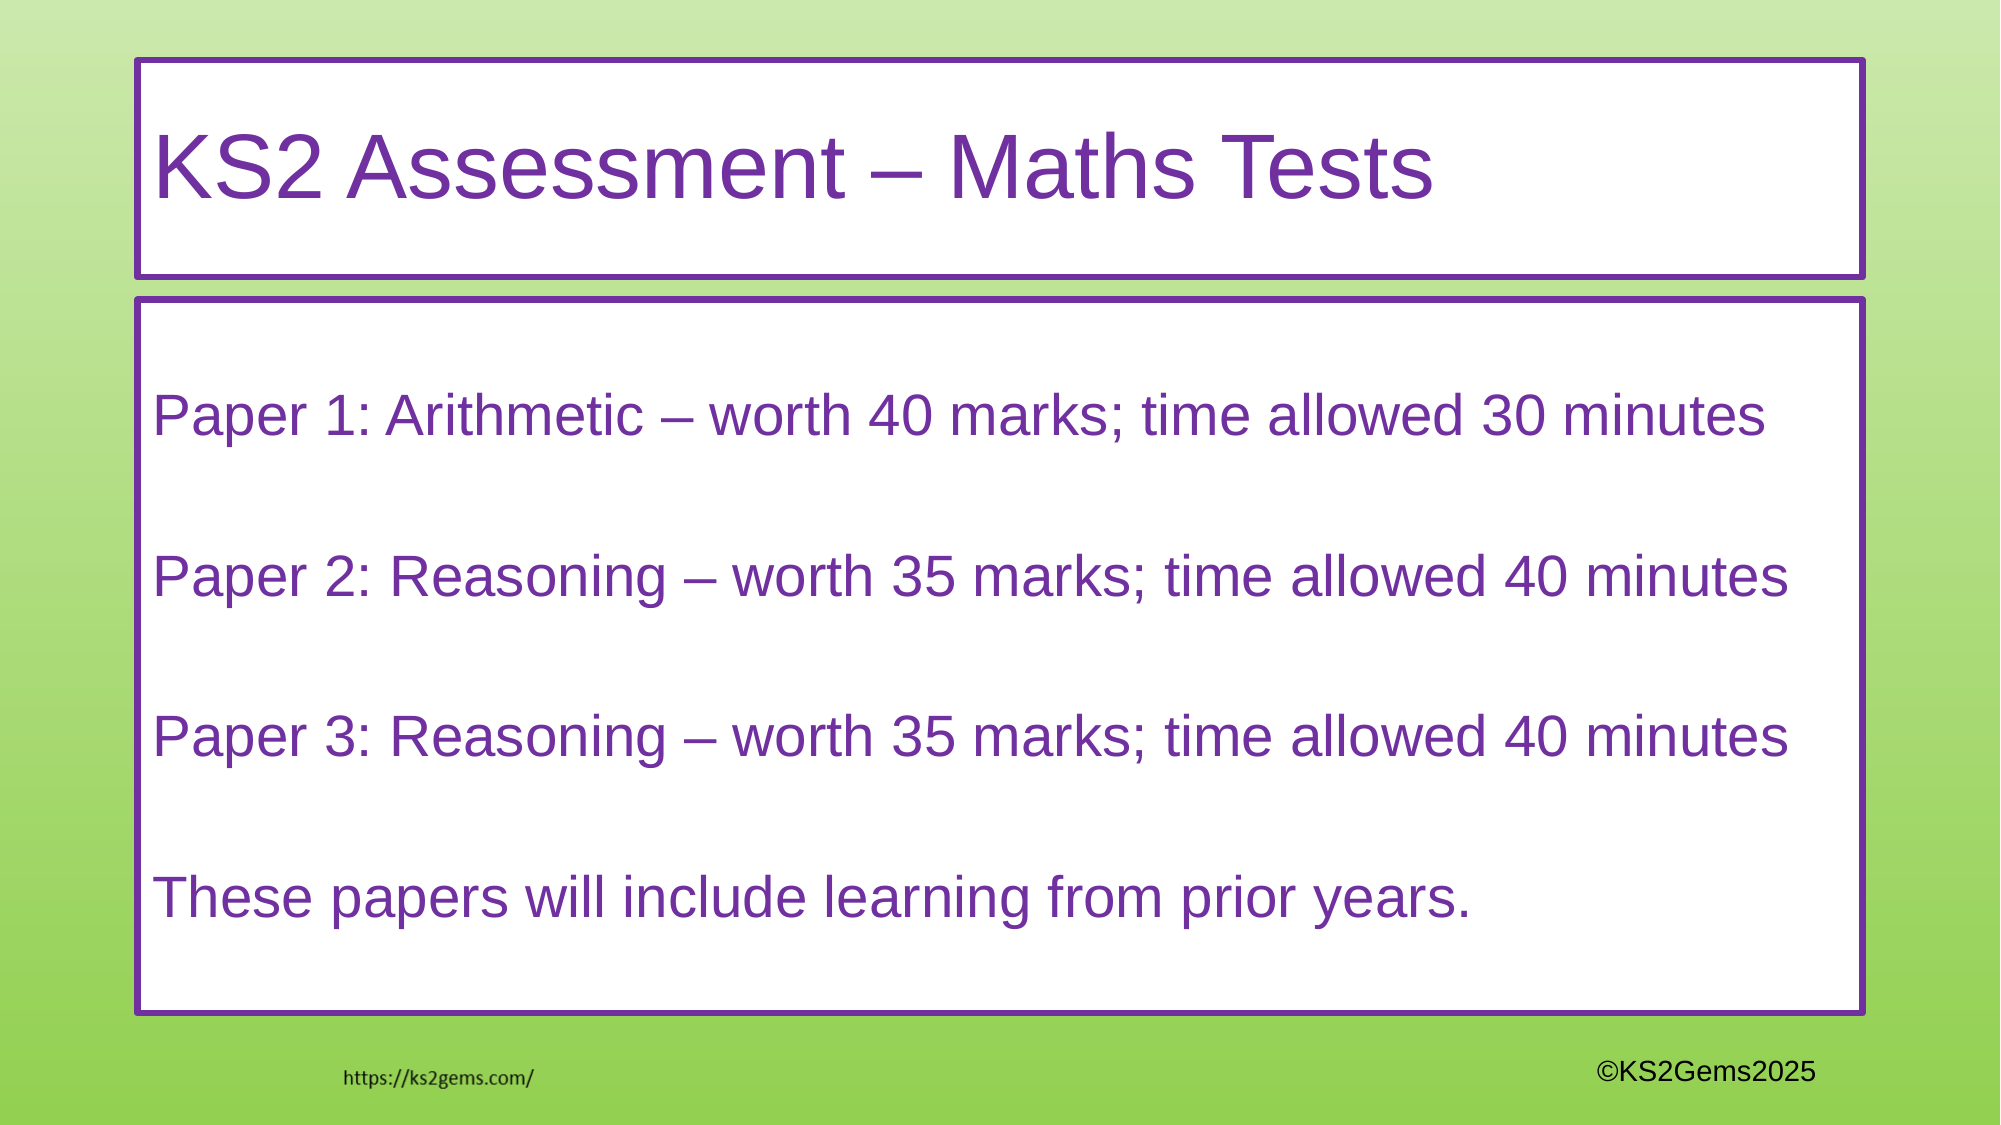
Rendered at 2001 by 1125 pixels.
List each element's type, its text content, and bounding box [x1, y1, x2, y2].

title KS2 Assessment – Maths Tests [137, 59, 1863, 278]
list Paper 1: Arithmetic – worth 40 marks; time allowed 30 minutes Paper 2: Reasoning – worth 35 marks; time allowed 40 minutes Paper 3: Reasoning – worth 35 marks; time allowed 40 minutes These papers will include learning from prior years. [137, 299, 1863, 1014]
picture [328, 1056, 588, 1104]
